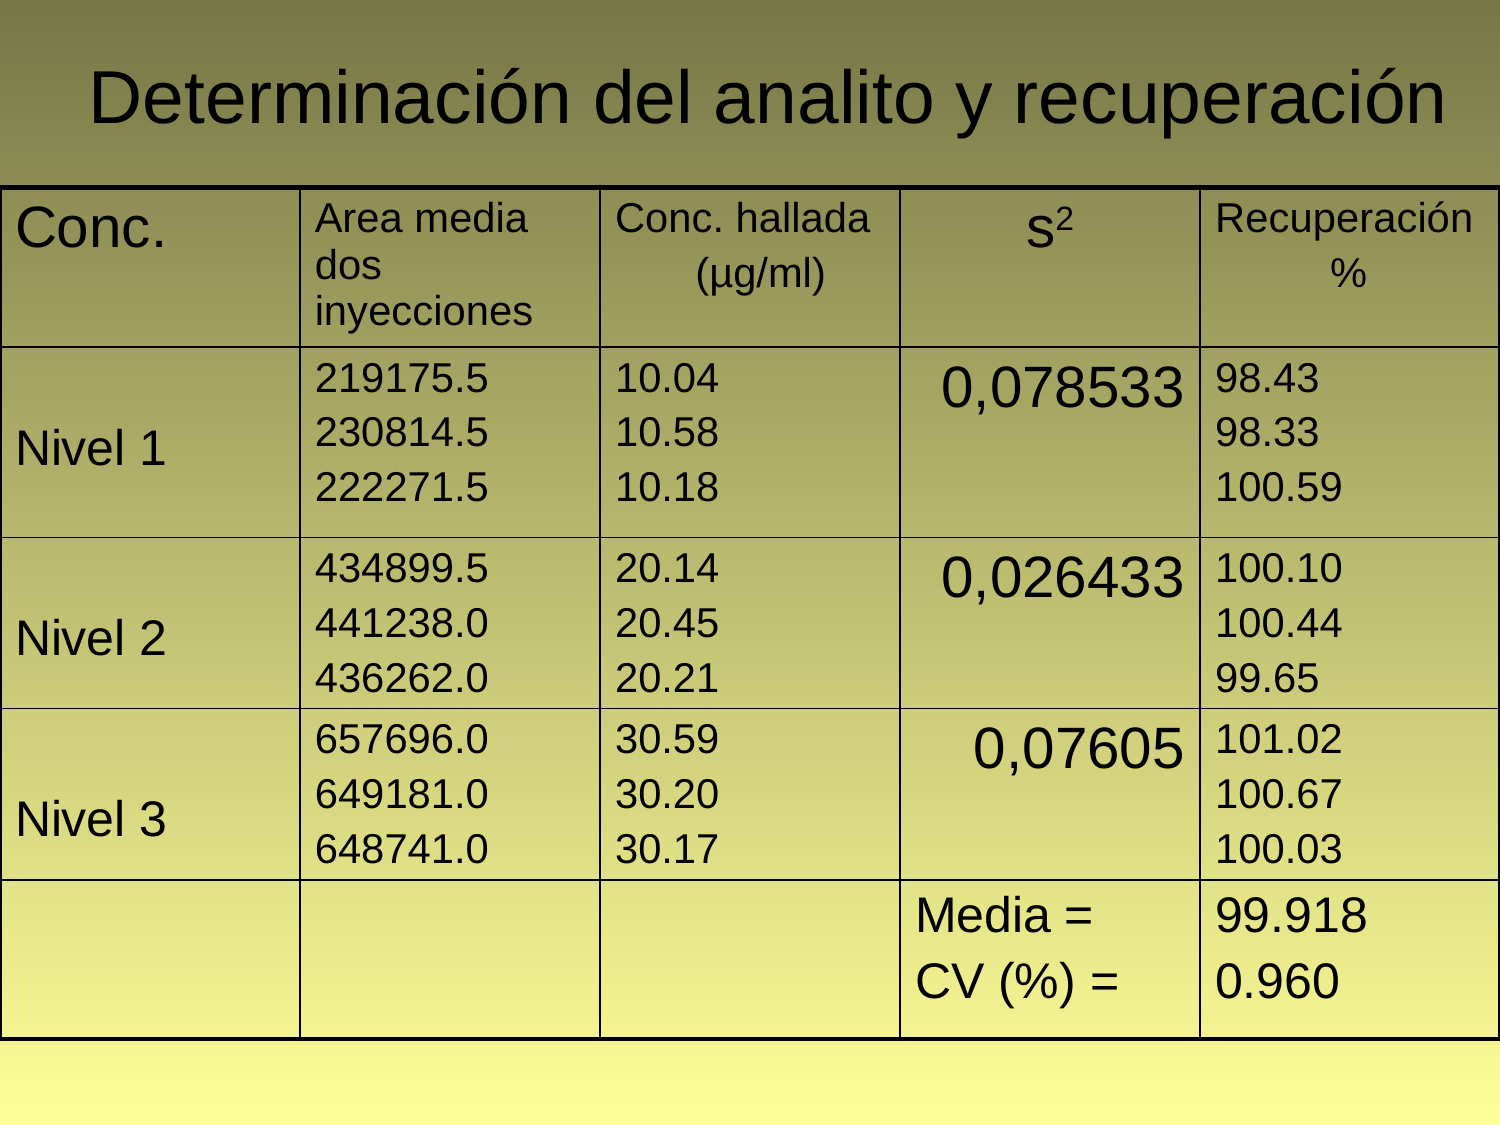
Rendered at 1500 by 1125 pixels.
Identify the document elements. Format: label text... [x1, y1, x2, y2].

table_cell [301, 881, 599, 1037]
table_cell 434899.5 441238.0 436262.0 [301, 538, 599, 708]
table_cell Nivel 3 [2, 709, 299, 879]
table_cell 20.14 20.45 20.21 [601, 538, 899, 708]
table_header Area media dos inyecciones [301, 190, 599, 346]
table_cell 101.02 100.67 100.03 [1201, 709, 1498, 879]
table_header s2 [901, 190, 1199, 346]
table_cell 657696.0 649181.0 648741.0 [301, 709, 599, 879]
table_cell 98.43 98.33 100.59 [1201, 348, 1498, 537]
table_cell 99.918 0.960 [1201, 881, 1498, 1037]
table_cell [2, 881, 299, 1037]
table_cell 0,07605 [901, 709, 1199, 879]
table_cell 0,078533 [901, 348, 1199, 537]
title Determinación del analito y recuperación [37, 0, 1500, 185]
table_cell 10.04 10.58 10.18 [601, 348, 899, 537]
table_cell 30.59 30.20 30.17 [601, 709, 899, 879]
table_header Conc. hallada (µg/ml) [601, 190, 899, 346]
table_cell Media = CV (%) = [901, 881, 1199, 1037]
table_cell Nivel 2 [2, 538, 299, 708]
table_cell Nivel 1 [2, 348, 299, 537]
table_header Recuperación % [1201, 190, 1498, 346]
table_cell 0,026433 [901, 538, 1199, 708]
table_cell 219175.5 230814.5 222271.5 [301, 348, 599, 537]
table_cell 100.10 100.44 99.65 [1201, 538, 1498, 708]
table_header Conc. [2, 190, 299, 346]
table_cell [601, 881, 899, 1037]
